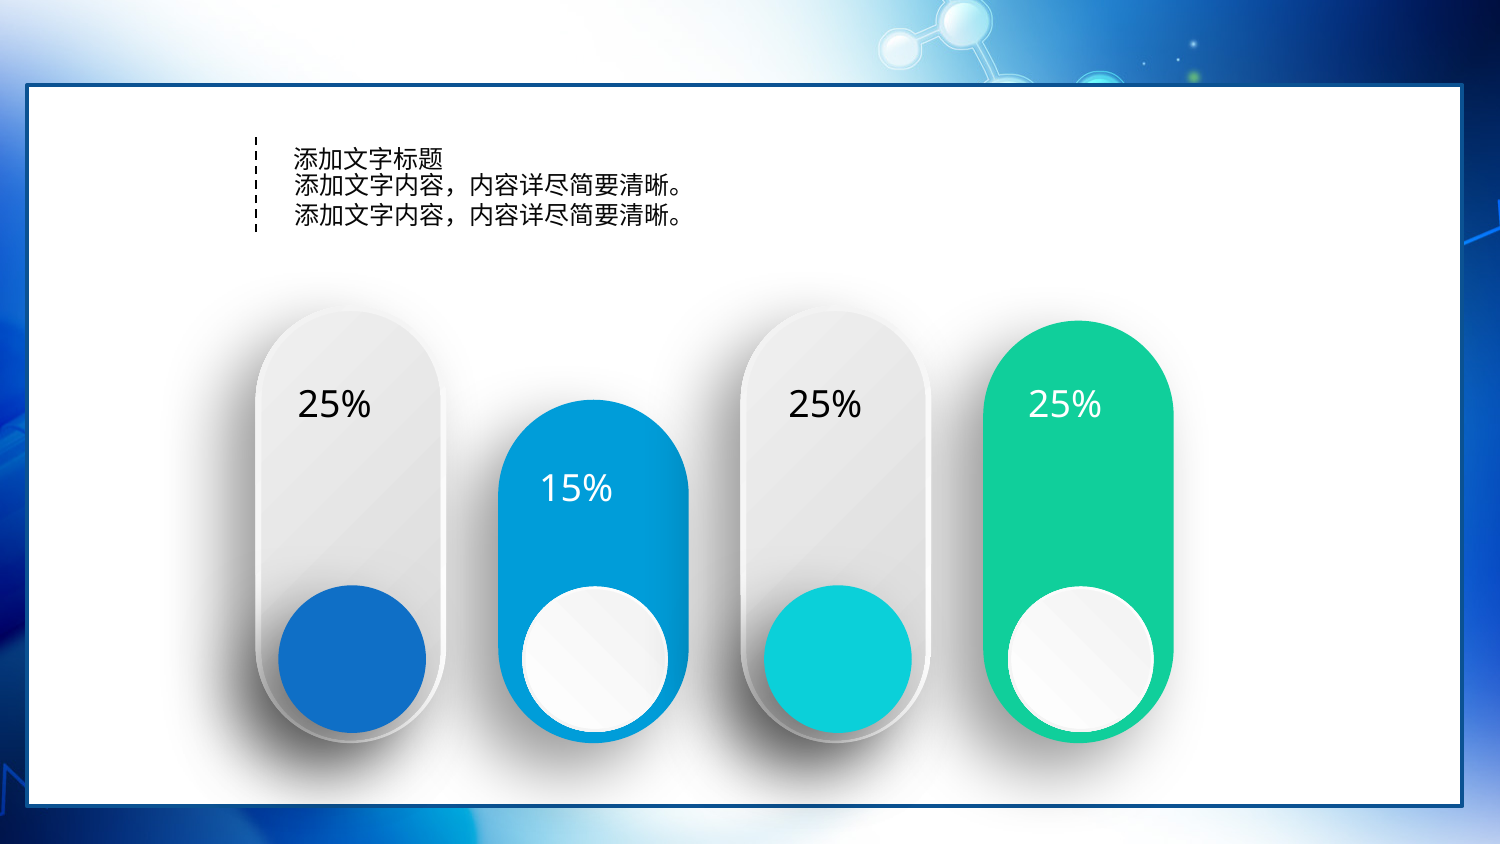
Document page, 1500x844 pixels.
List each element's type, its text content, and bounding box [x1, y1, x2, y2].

text_box [559, 739, 628, 746]
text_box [740, 305, 932, 744]
text_box 25% [1013, 372, 1118, 433]
text_box 添加文字标题 [278, 135, 459, 181]
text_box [522, 586, 669, 733]
text_box 15% [524, 456, 629, 517]
text_box [496, 397, 666, 709]
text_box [1007, 586, 1154, 733]
picture [0, 0, 1500, 844]
text_box [981, 318, 1176, 709]
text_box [255, 305, 447, 744]
text_box [1044, 739, 1113, 746]
text_box 添加文字内容，内容详尽简要清晰。 添加文字内容，内容详尽简要清晰。 [279, 161, 710, 237]
